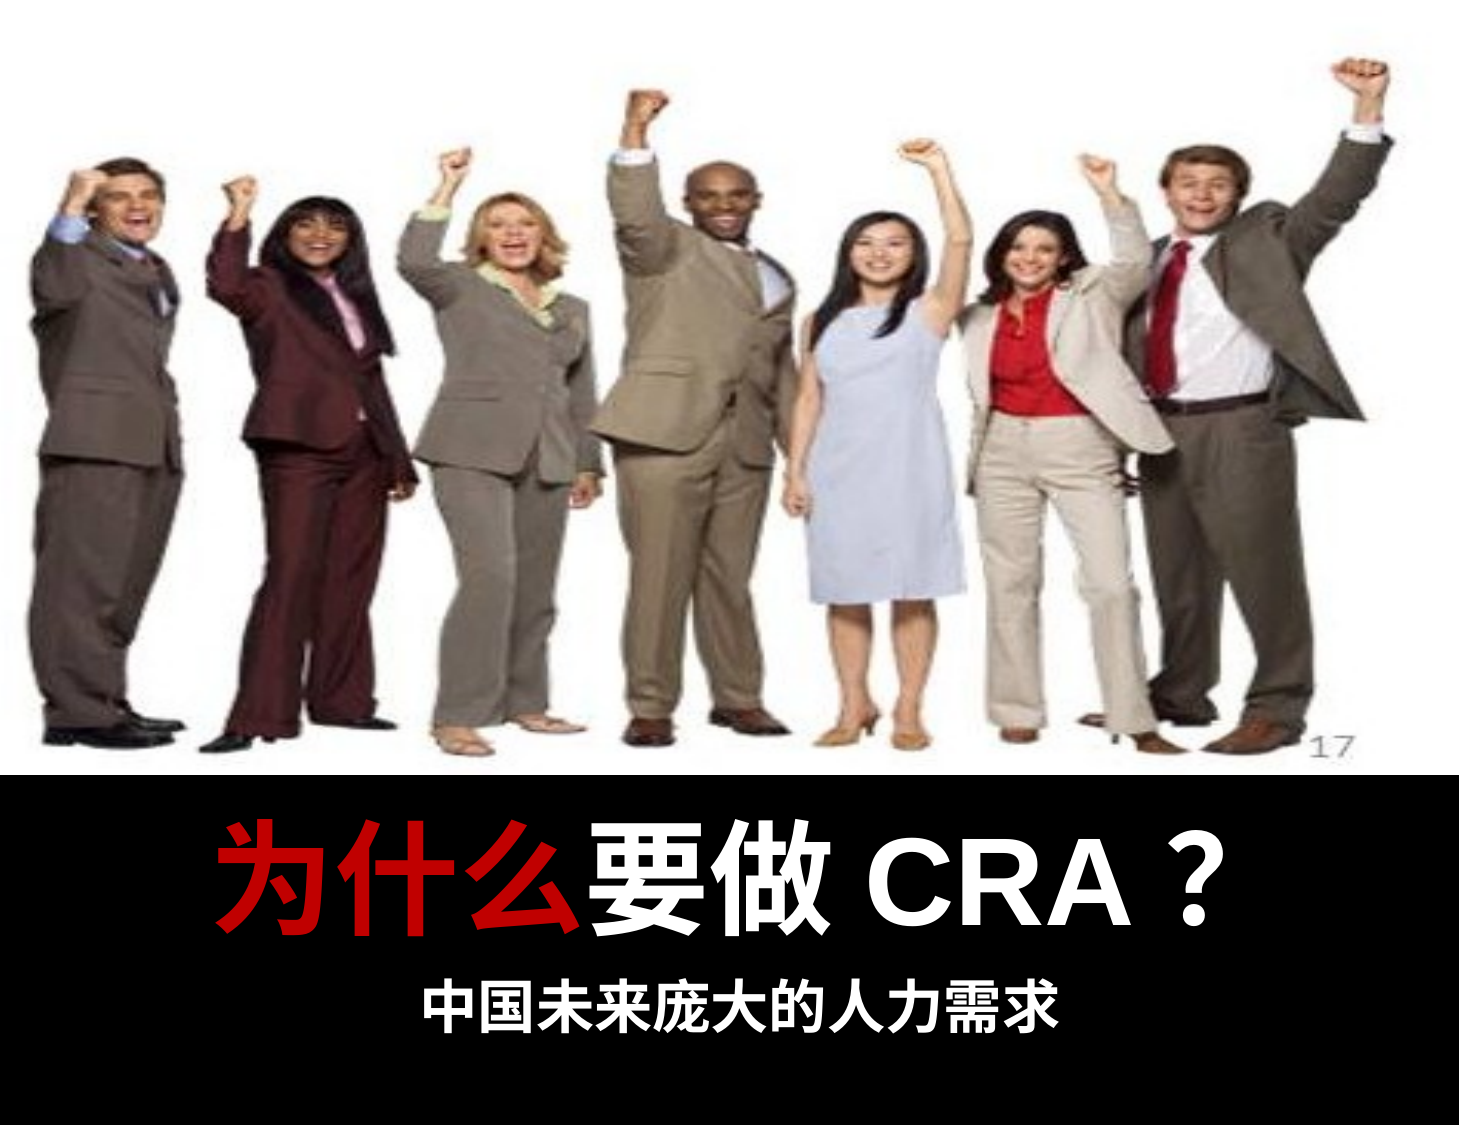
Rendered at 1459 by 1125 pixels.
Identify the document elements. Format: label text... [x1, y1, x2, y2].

picture [0, 0, 1459, 776]
text_box [0, 784, 1459, 1125]
subtitle 中国未来庞大的人力需求 [229, 962, 1251, 1038]
title 为什么要做CRA？ [129, 799, 1370, 951]
